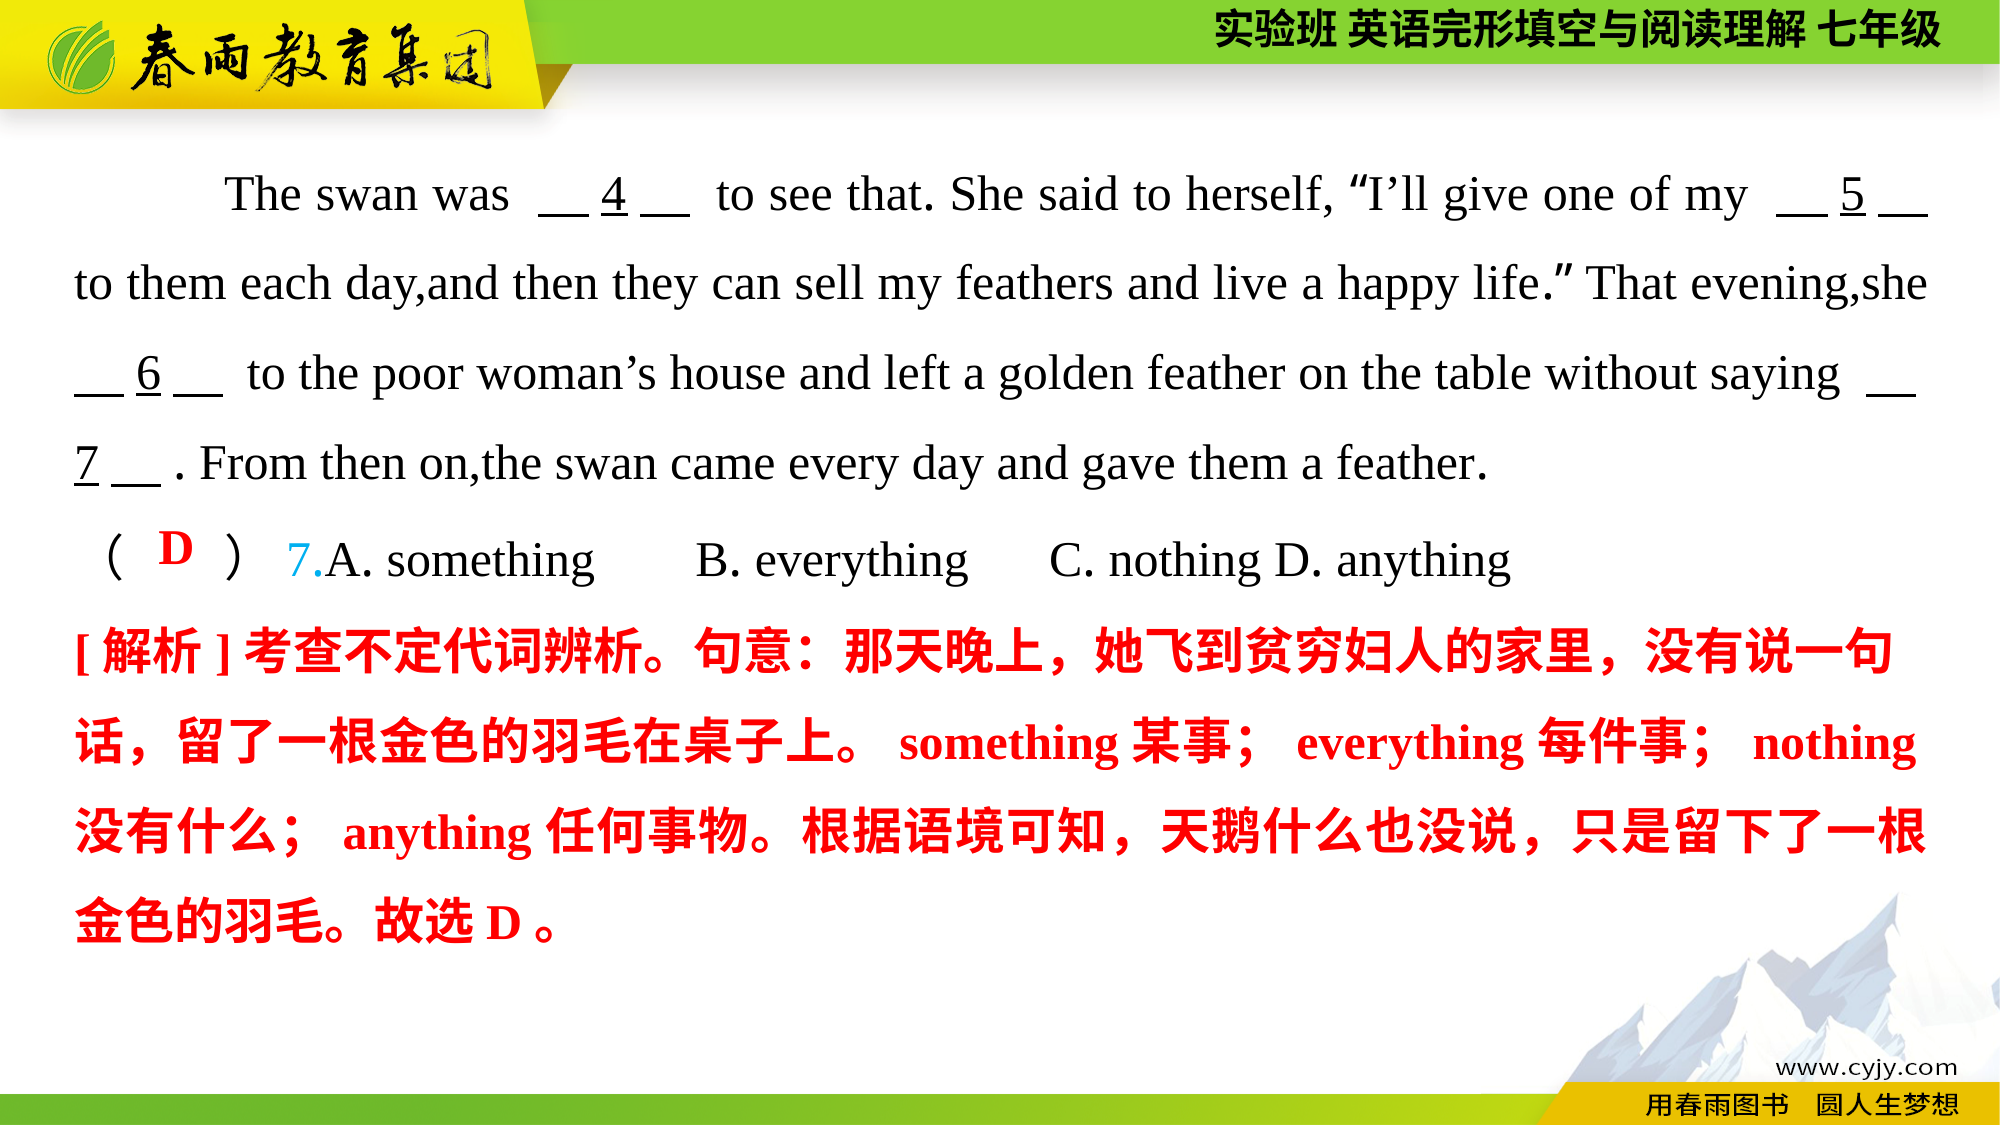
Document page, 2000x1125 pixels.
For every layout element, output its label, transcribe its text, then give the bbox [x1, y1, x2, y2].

list The swan was 4 to see that. She said to herself, “I’ll give one of my 5 to them each day,and then they can sell my feathers and live a happy life.” That evening,she 6 to the poor woman’s house and left a golden feather on the table without saying 7 . From then on,the swan came every day and gave them a feather. [59, 122, 1944, 488]
picture [0, 0, 2000, 1125]
text_box [解析]考查不定代词辨析。句意：那天晚上，她飞到贫穷妇人的家里，没有说一句 话，留了一根金色的羽毛在桌子上。something某事；everything每件事；nothing没有什么；anything任何事物。根据语境可知，天鹅什么也没说，只是留下了一根金色的羽毛。故选D。 [59, 581, 1944, 957]
text_box D [143, 507, 210, 583]
text_box （ ）7.A. something B. everything C. nothing D. anything [59, 488, 1944, 581]
